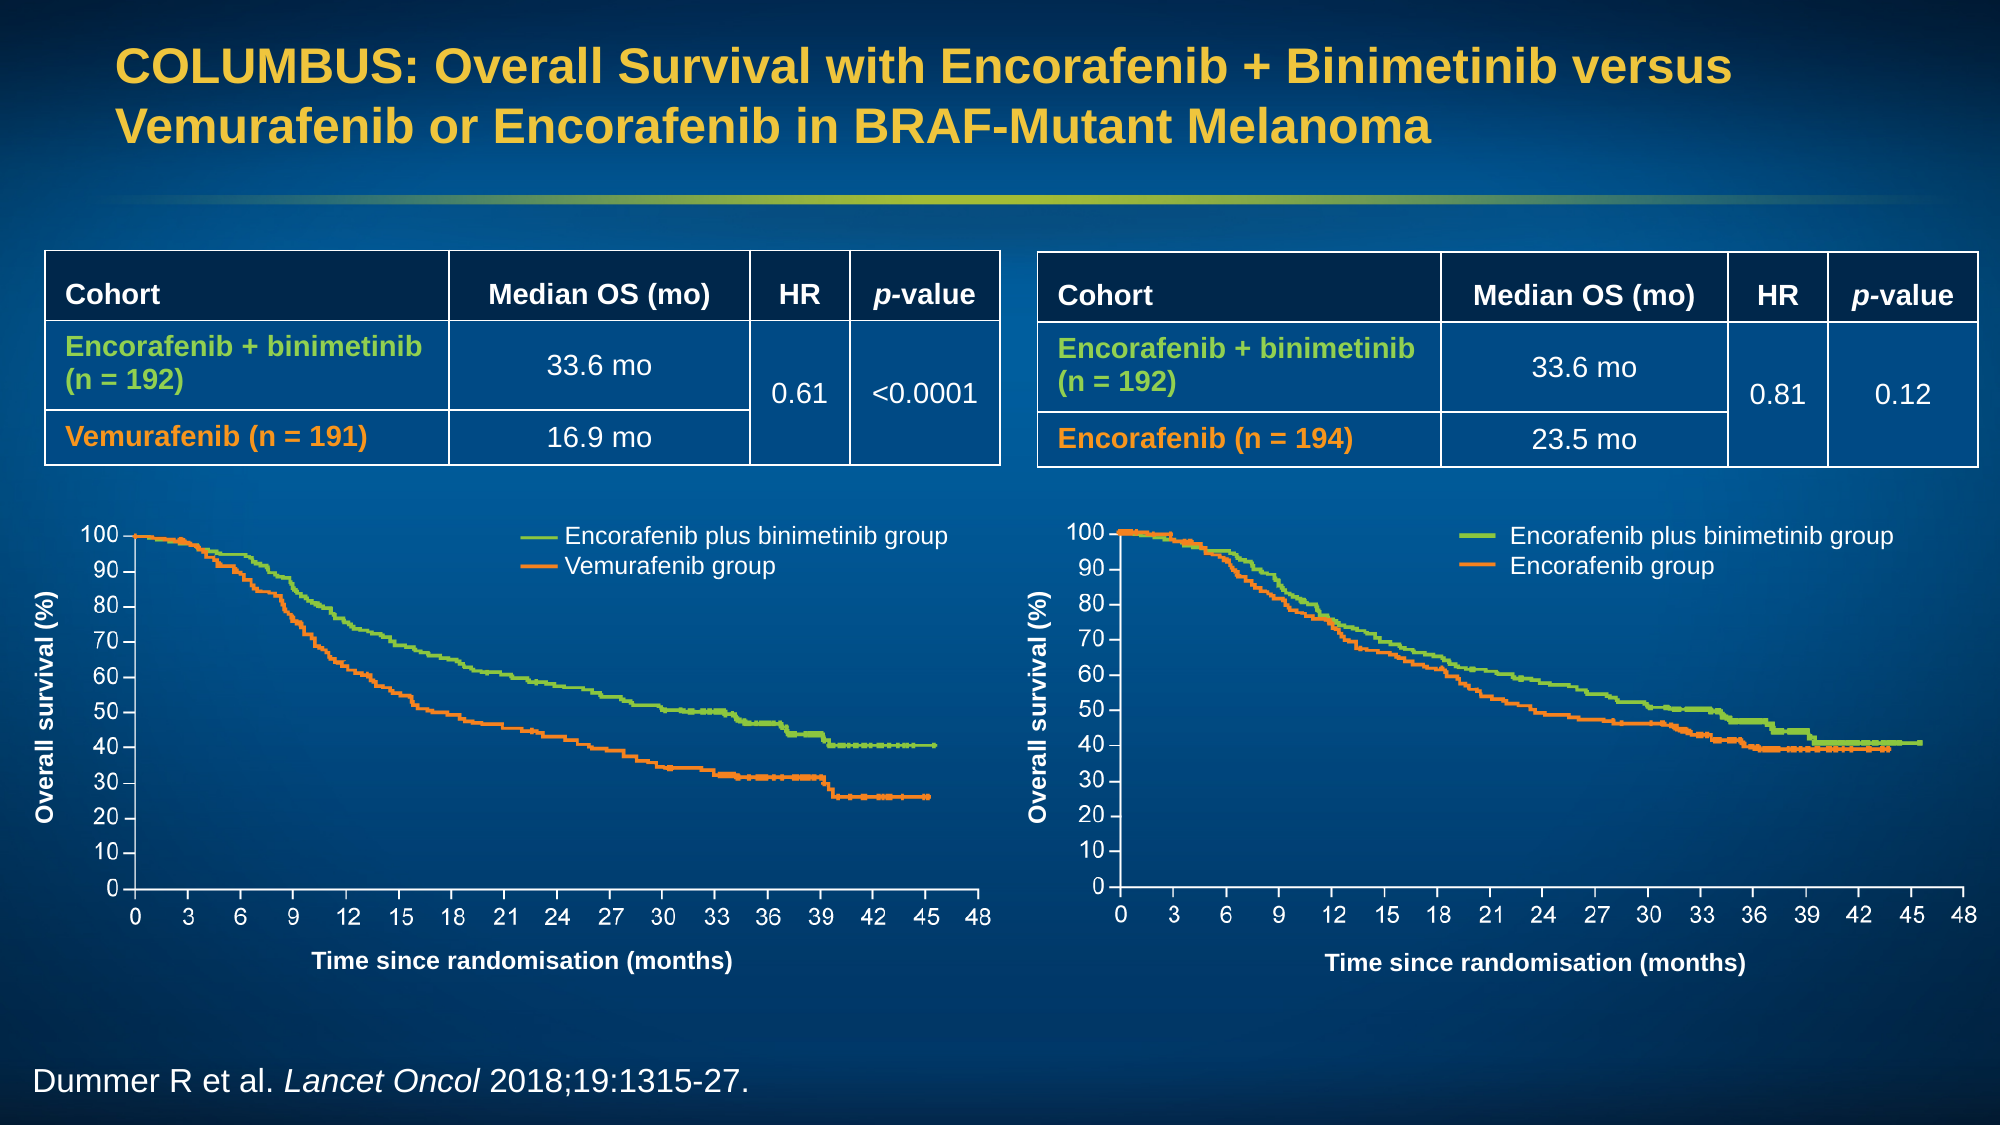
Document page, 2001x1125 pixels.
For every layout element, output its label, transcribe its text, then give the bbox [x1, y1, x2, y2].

table_header Cohort [1038, 253, 1440, 321]
table_header HR [751, 251, 849, 320]
text_box Encorafenib plus binimetinib group Vemurafenib group [549, 512, 1048, 518]
table_cell Encorafenib + binimetinib (n = 192) [46, 321, 448, 409]
table_header Median OS (mo) [450, 251, 749, 320]
text_box Time since randomisation (months) [1154, 946, 1918, 984]
table_header Median OS (mo) [1442, 253, 1727, 321]
table_header Cohort [46, 251, 448, 320]
text_box Overall survival (%) [20, 527, 66, 888]
table_cell 0.81 [1729, 323, 1827, 466]
table_cell Vemurafenib (n = 191) [46, 411, 448, 464]
table_cell 33.6 mo [1442, 323, 1727, 411]
title COLUMBUS: Overall Survival with Encorafenib + Binimetinib versus Vemurafenib or Encorafenib in BRAF-Mutant Melanoma [99, 0, 1900, 188]
picture [0, 0, 2000, 1125]
table_cell Encorafenib (n = 194) [1038, 413, 1440, 466]
text_box Encorafenib plus binimetinib group Encorafenib group [1495, 512, 1911, 518]
text_box Dummer R et al. Lancet Oncol 2018;19:1315-27. [17, 1052, 766, 1107]
text_box Time since randomisation (months) [141, 946, 904, 983]
table_cell 0.61 [751, 321, 849, 464]
table_header p-value [1829, 253, 1977, 321]
table_cell <0.0001 [851, 321, 999, 464]
table_cell 33.6 mo [450, 321, 749, 409]
table_cell 0.12 [1829, 323, 1977, 466]
table_cell 16.9 mo [450, 411, 749, 464]
table_cell Encorafenib + binimetinib (n = 192) [1038, 323, 1440, 411]
table_header HR [1729, 253, 1827, 321]
table_header p-value [851, 251, 999, 320]
table_cell 23.5 mo [1442, 413, 1727, 466]
